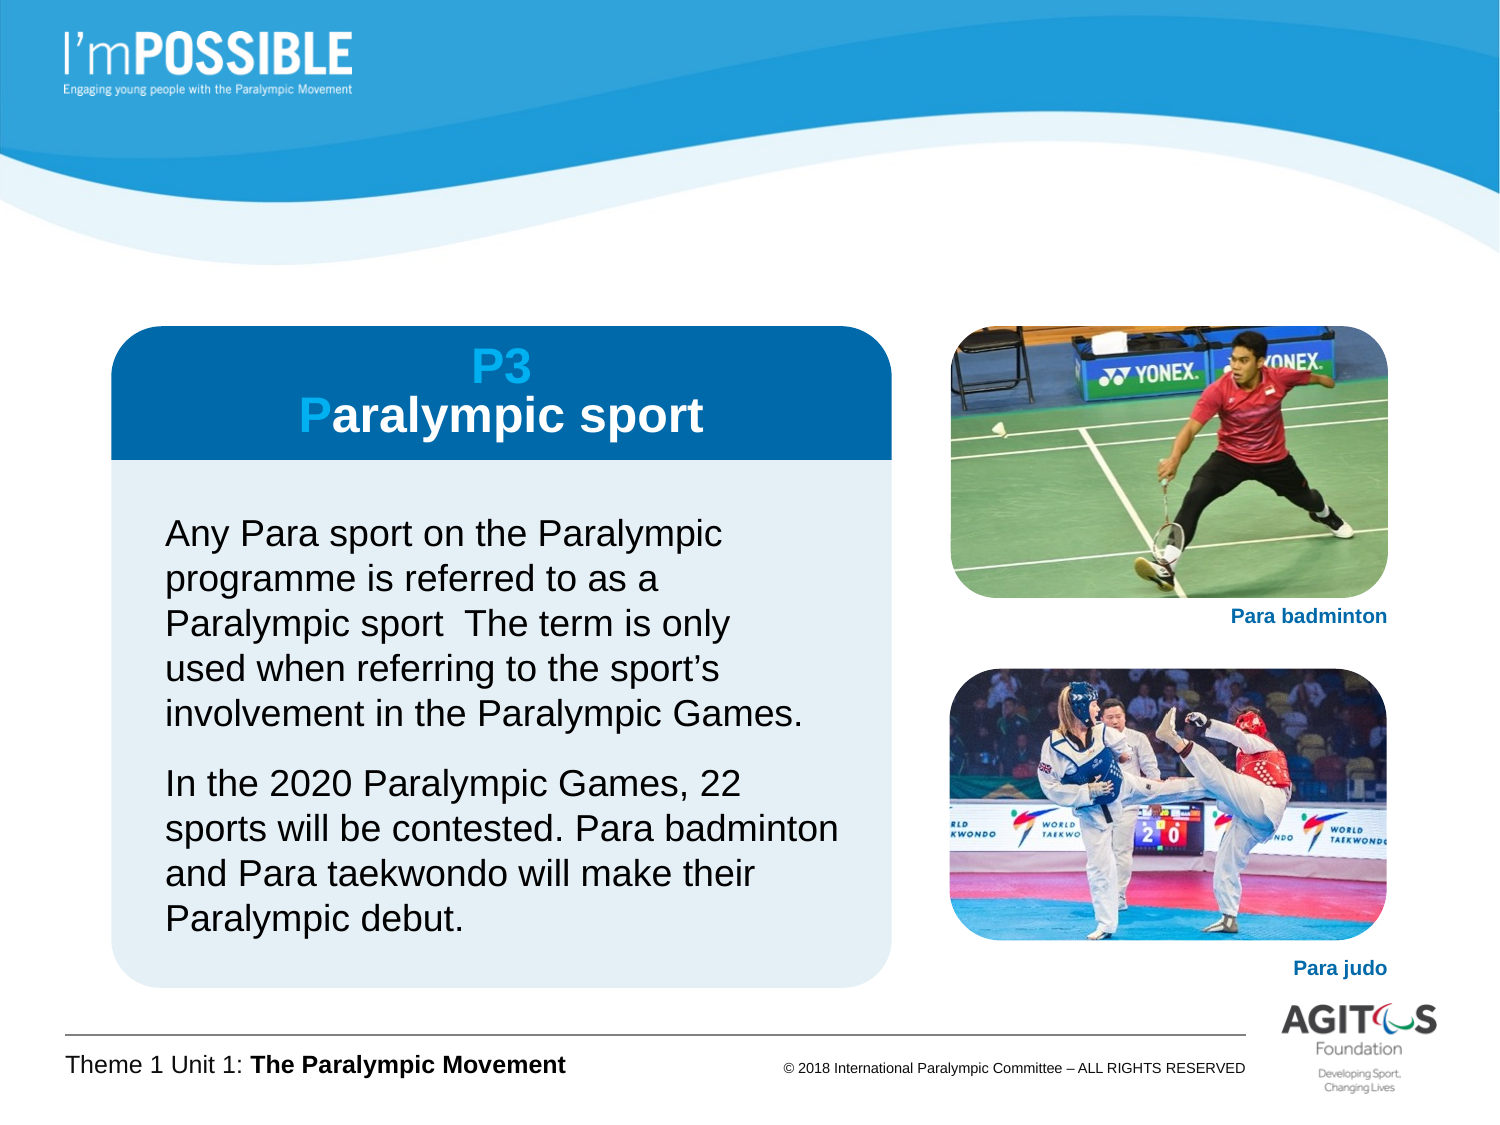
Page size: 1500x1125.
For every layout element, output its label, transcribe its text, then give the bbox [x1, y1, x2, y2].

text_box P3 Paralympic sport [111, 350, 892, 437]
text_box [116, 324, 887, 350]
text_box Para judo [1152, 954, 1388, 980]
picture [950, 325, 1389, 599]
picture [949, 668, 1387, 941]
text_box [109, 462, 894, 990]
text_box [109, 363, 894, 463]
text_box Any Para sport on the Paralympic programme is referred to as a Paralympic sport The term is only used when referring to the sport’s involvement in the Paralympic Games. In the 2020 Paralympic Games, 22 sports will be contested. Para badminton and Para taekwondo will make their Paralympic debut. [165, 501, 857, 947]
picture [1281, 1003, 1437, 1094]
text_box Para badminton [1152, 605, 1388, 628]
picture [0, 0, 1500, 273]
